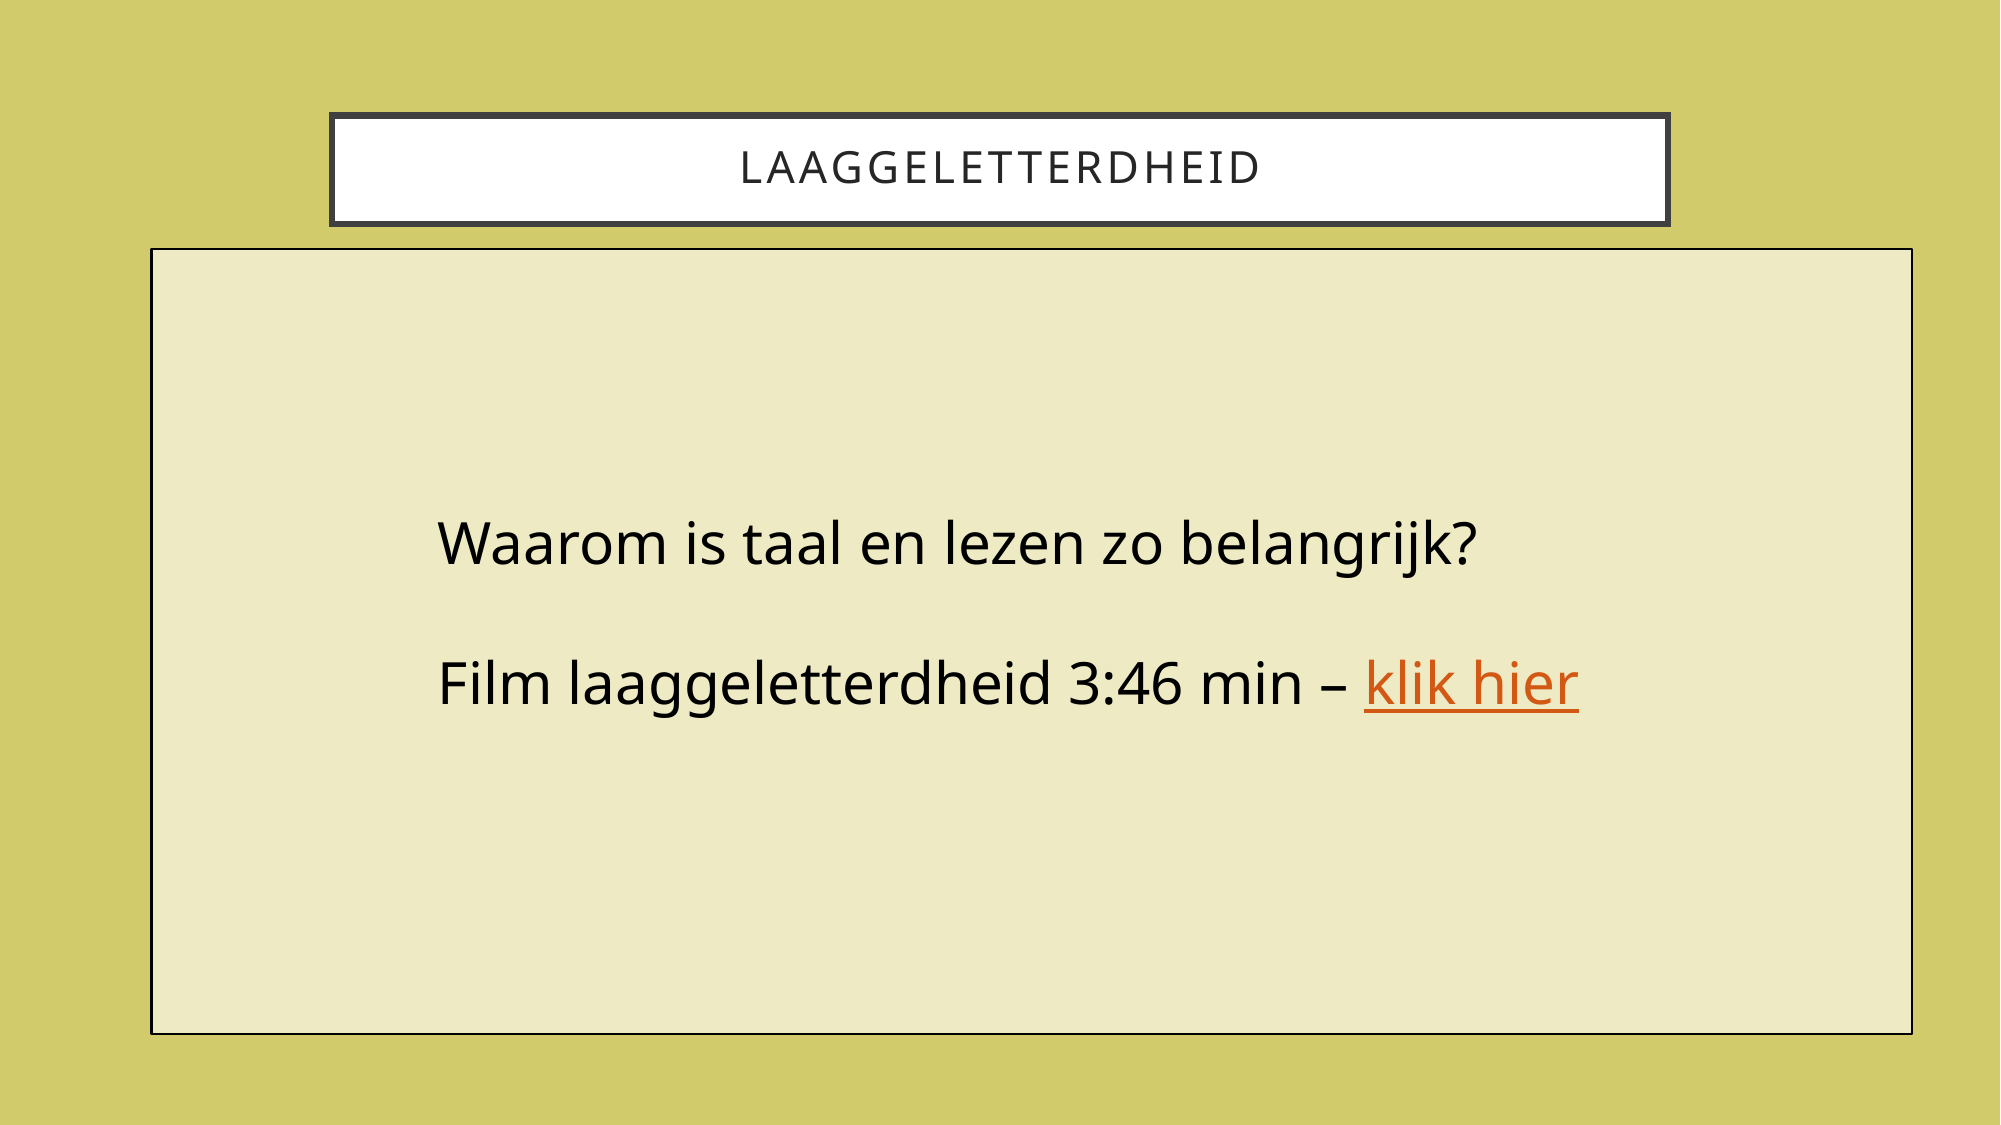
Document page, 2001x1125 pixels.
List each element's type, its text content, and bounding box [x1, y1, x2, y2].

text_box Waarom is taal en lezen zo belangrijk? Film laaggeletterdheid 3:46 min – klik hier [423, 498, 1849, 733]
title LAAGGELETTERDHEID [329, 112, 1671, 227]
text_box [150, 248, 1913, 1035]
